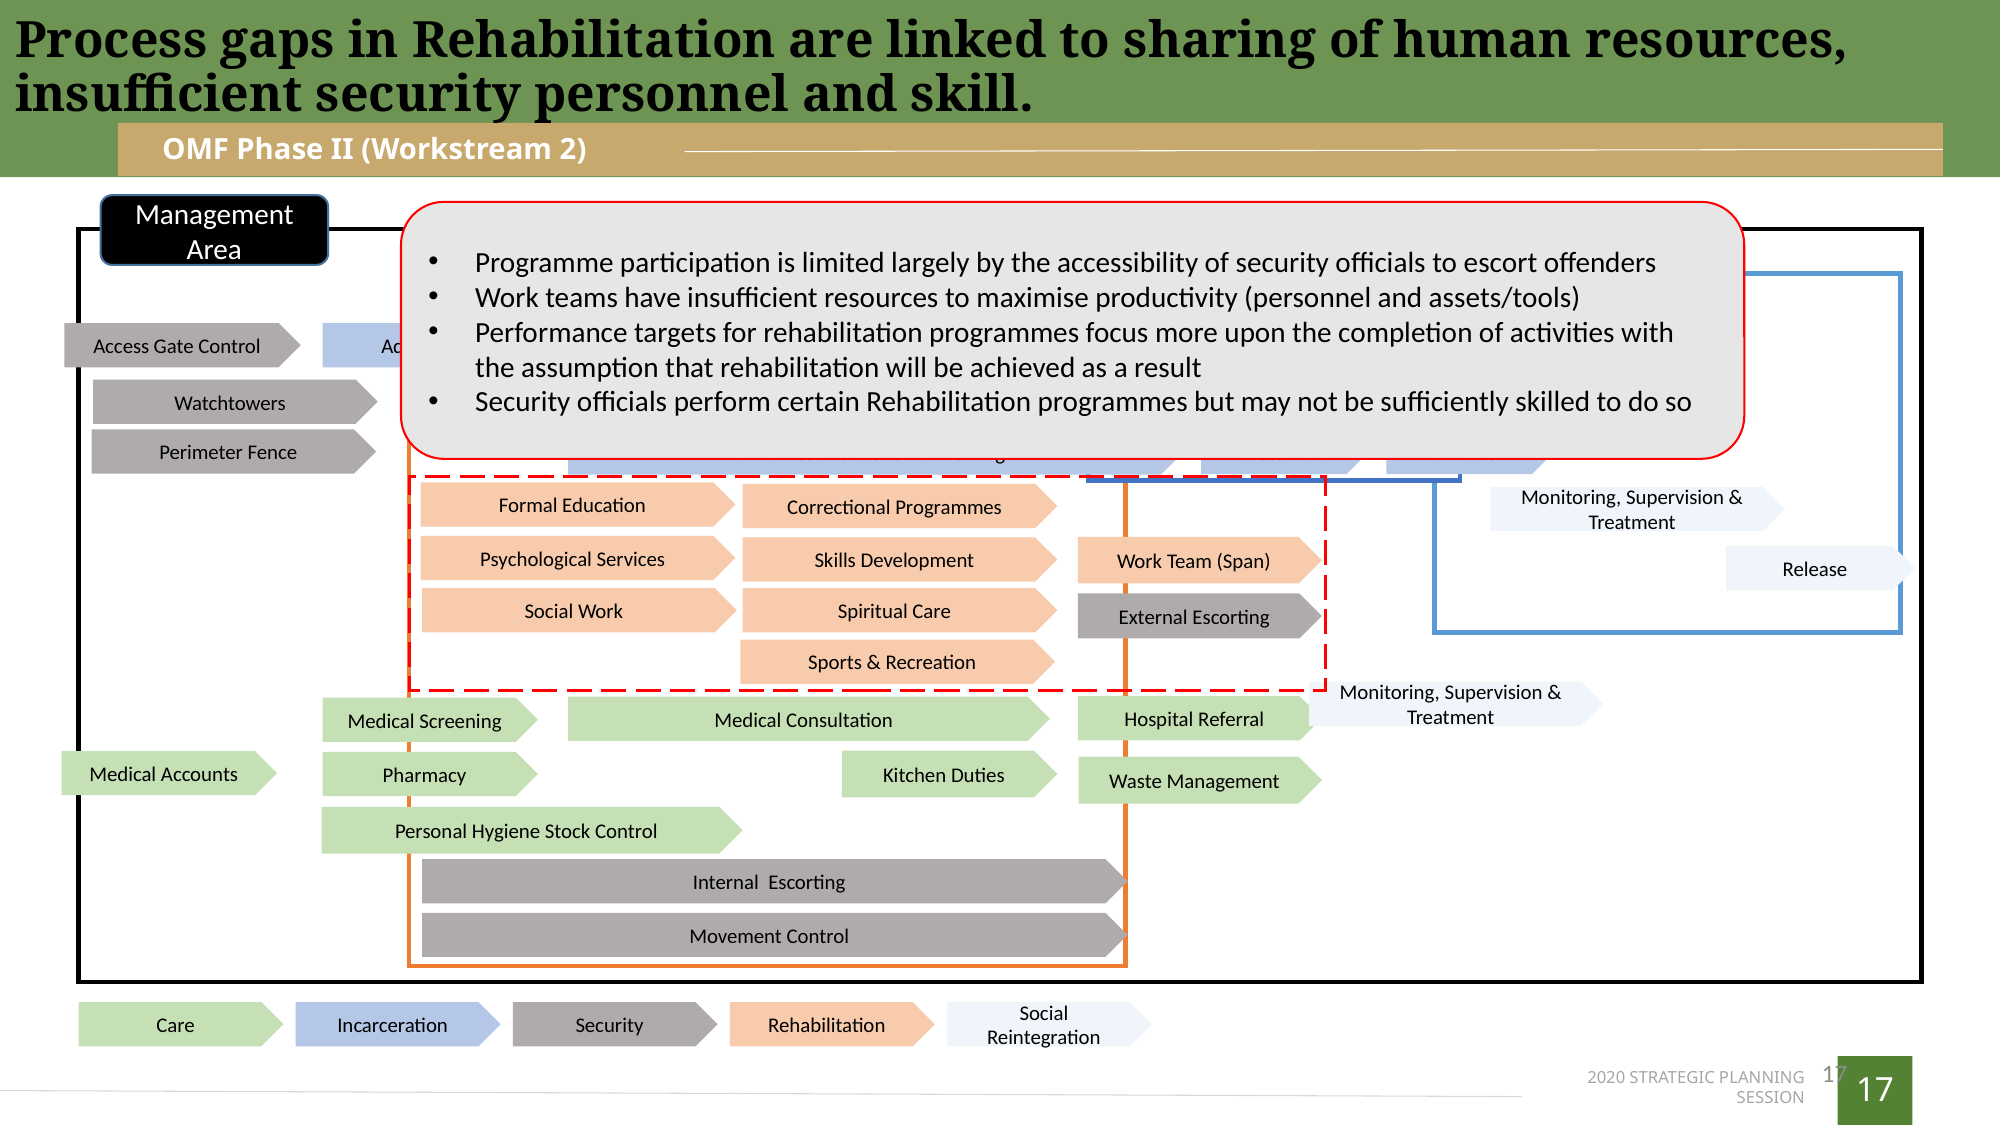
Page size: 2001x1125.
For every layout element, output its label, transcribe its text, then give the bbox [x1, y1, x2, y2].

title Process gaps in Rehabilitation are linked to sharing of human resources, insufficient security personnel and skill. [0, 7, 2000, 174]
text_box OMF Phase II (Workstream 2) [162, 130, 685, 166]
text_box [61, 195, 1922, 982]
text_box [78, 1002, 1152, 1047]
slide_number 17 [1412, 1042, 1863, 1103]
